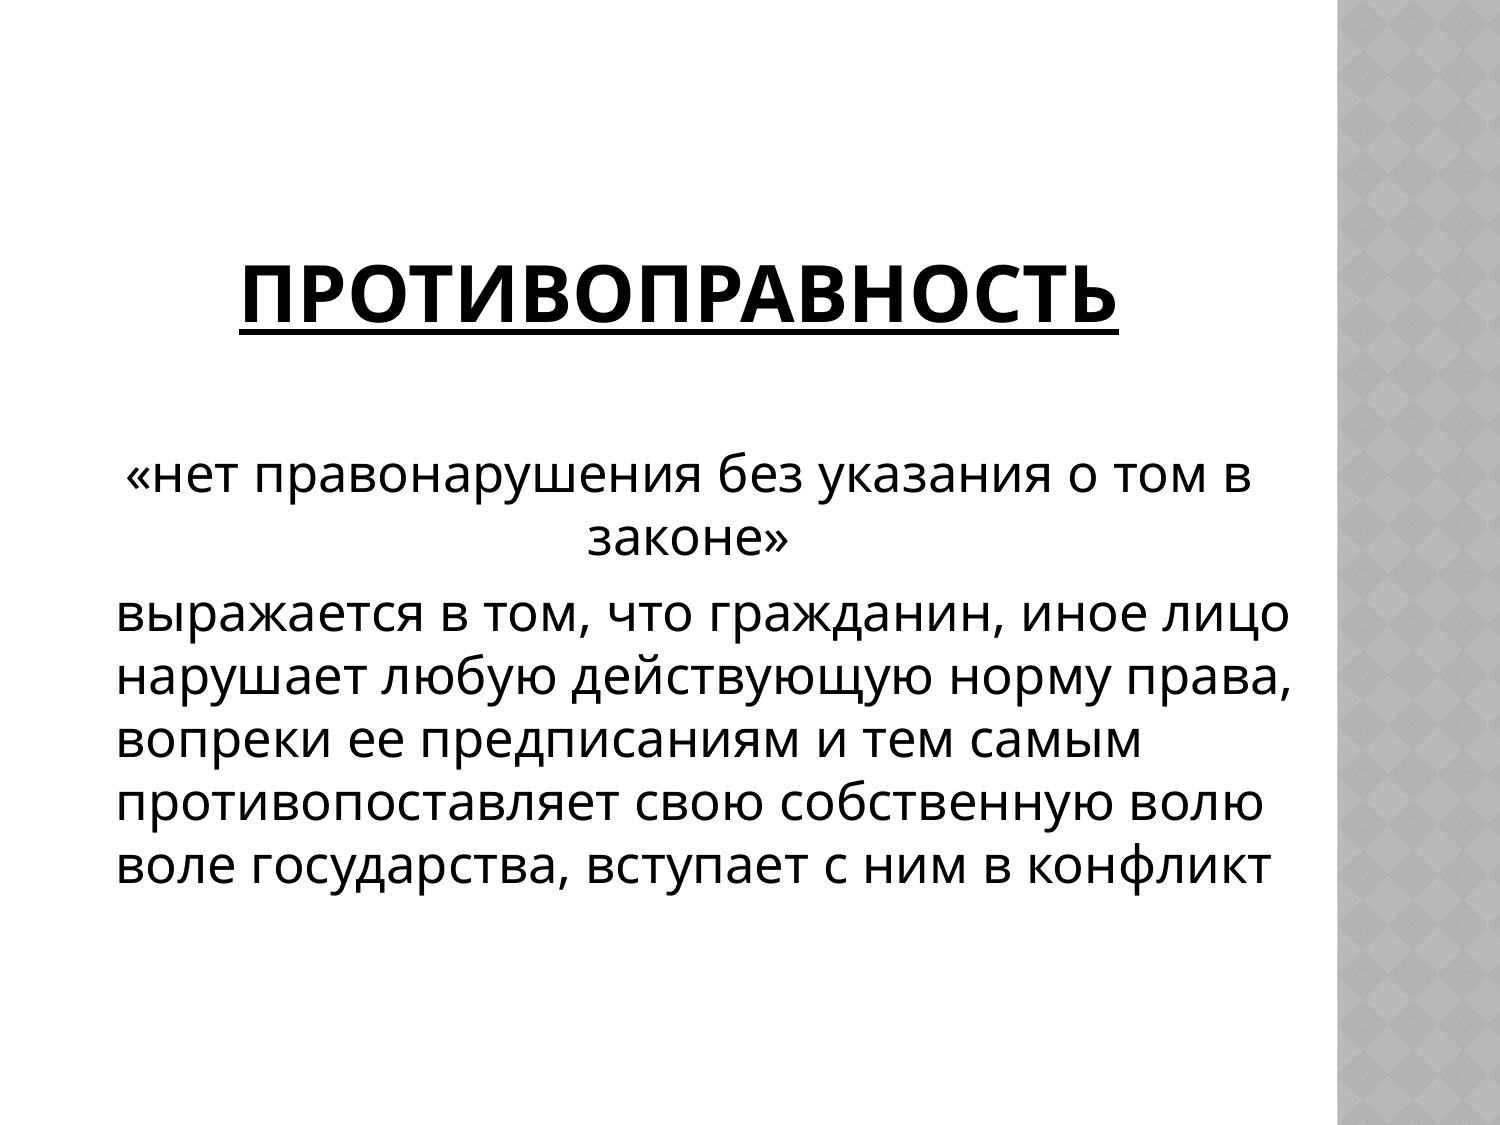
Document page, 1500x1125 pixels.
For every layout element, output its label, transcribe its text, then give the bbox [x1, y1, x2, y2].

list «нет правонарушения без указания о том в законе» выражается в том, что гражданин, иное лицо нарушает любую действующую норму права, вопреки ее предписаниям и тем самым противопоставляет свою собственную волю воле государства, вступает с ним в конфликт [29, 432, 1349, 950]
title Противоправность [168, 208, 1211, 339]
